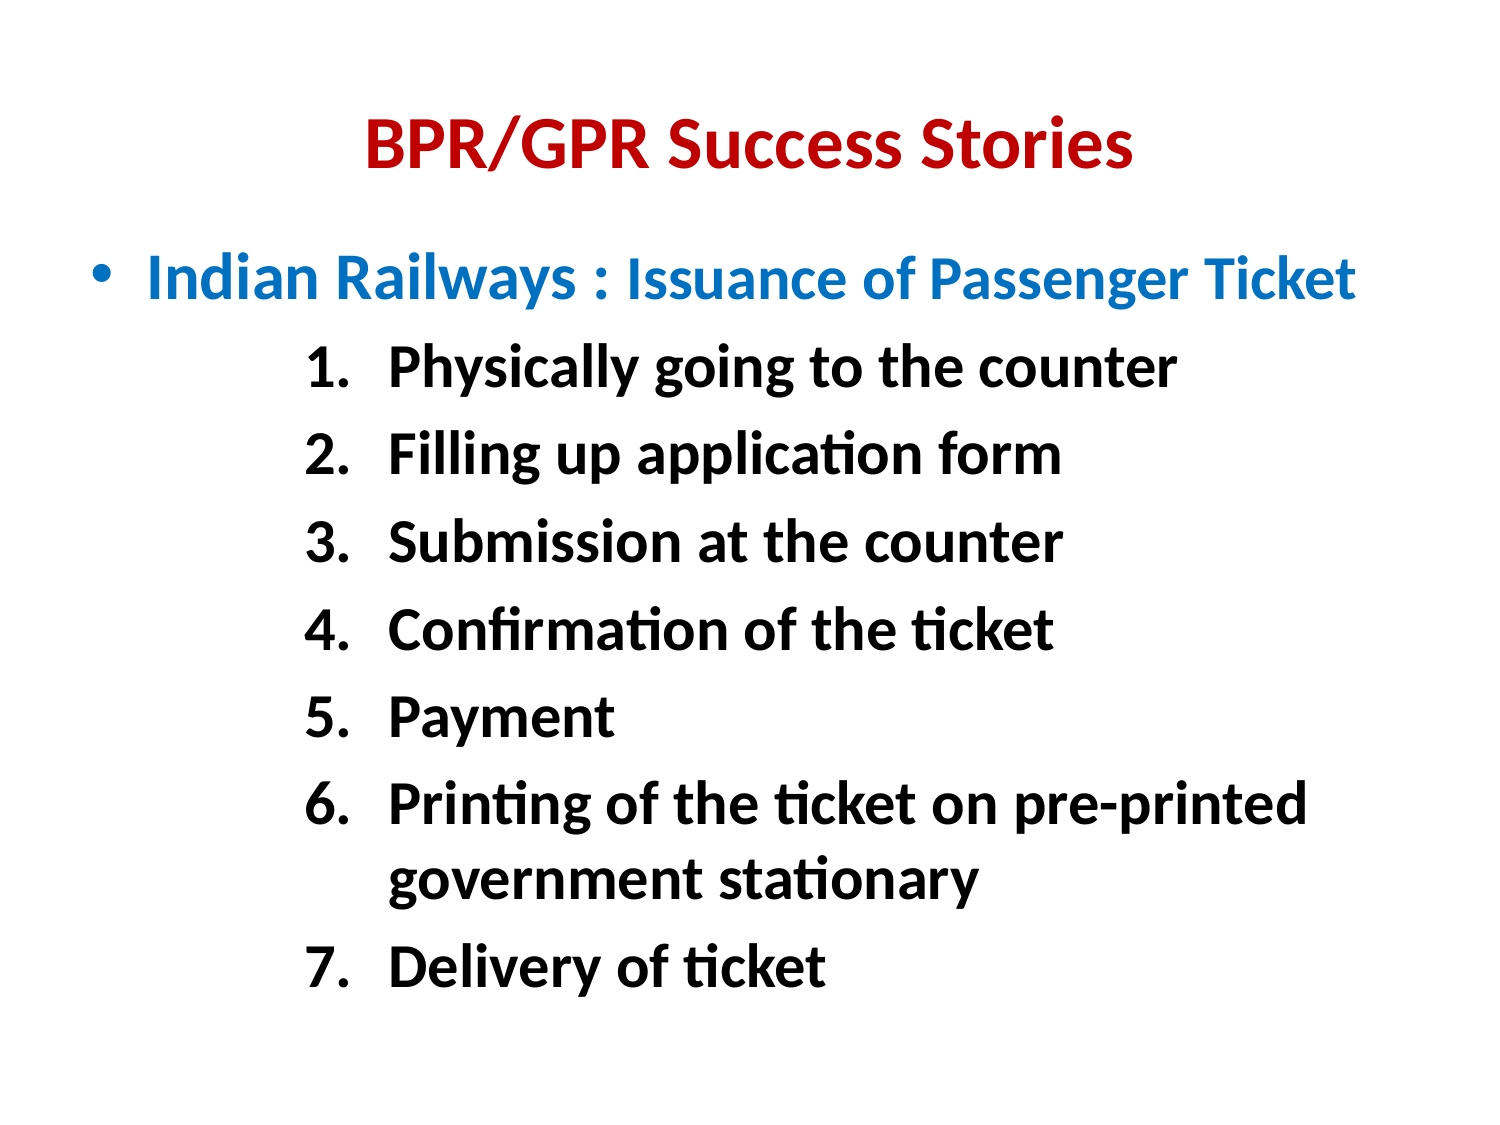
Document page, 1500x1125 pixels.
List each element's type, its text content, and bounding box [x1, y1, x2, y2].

list Indian Railways : Issuance of Passenger Ticket Physically going to the counter Filling up application form Submission at the counter Confirmation of the ticket Payment Printing of the ticket on pre-printed government stationary Delivery of ticket [75, 224, 1425, 1125]
title BPR/GPR Success Stories [75, 45, 1425, 224]
